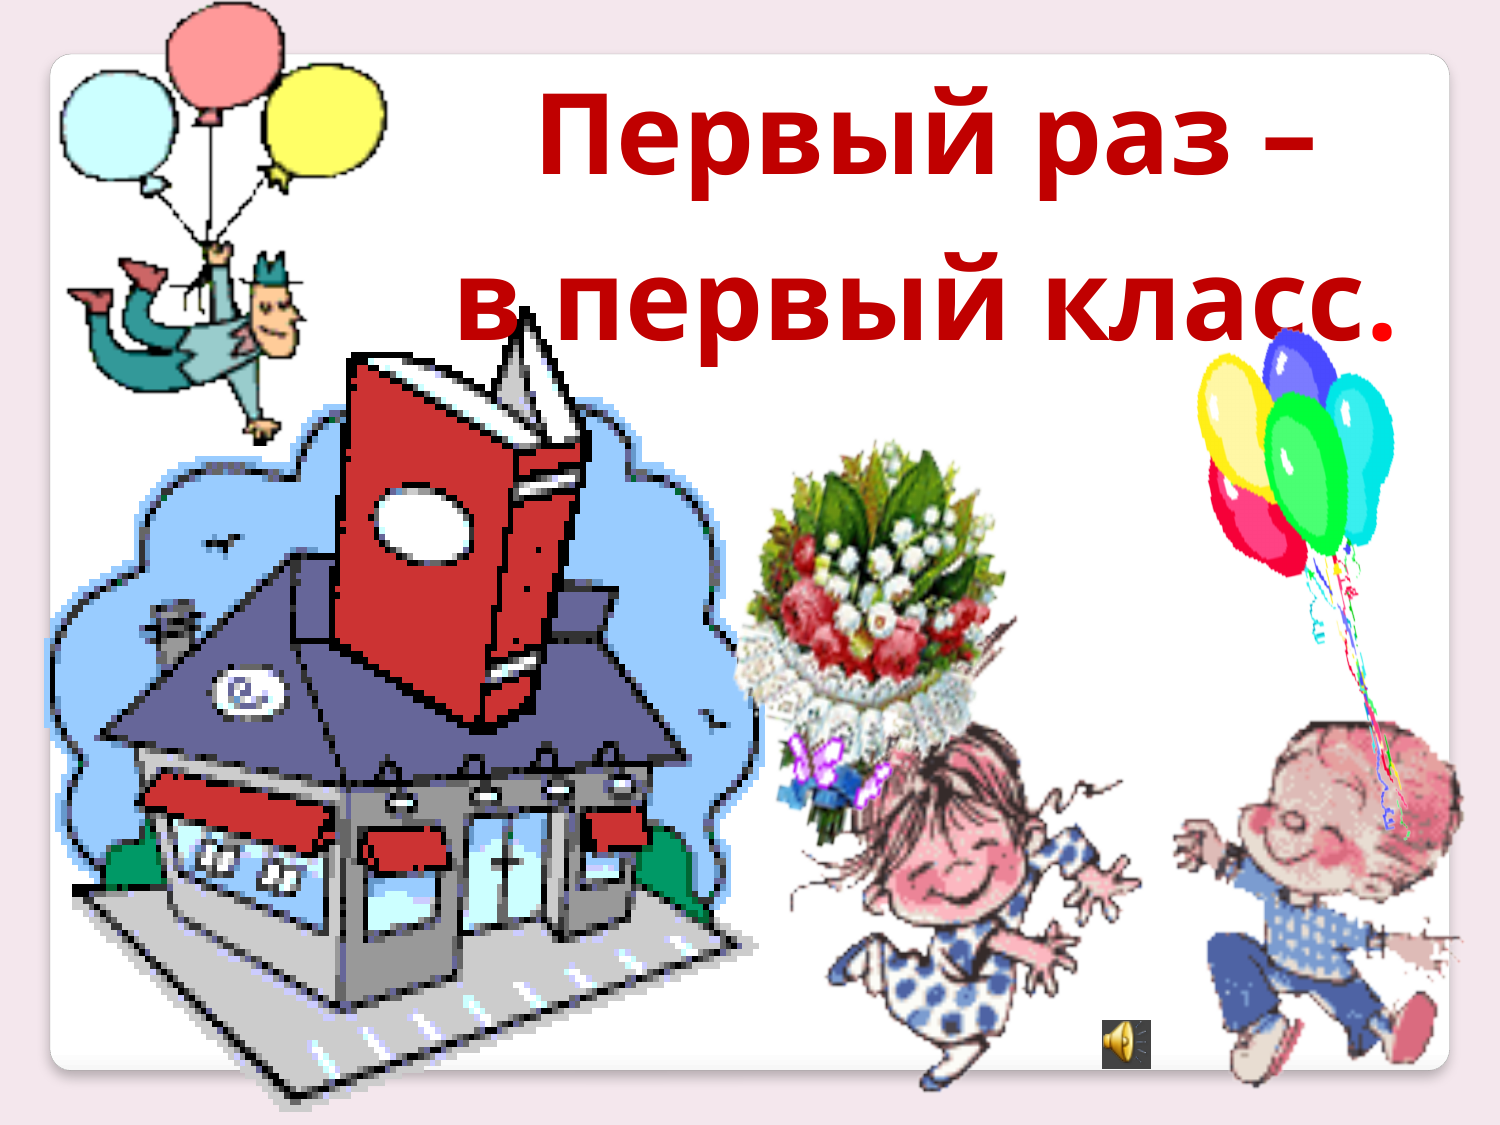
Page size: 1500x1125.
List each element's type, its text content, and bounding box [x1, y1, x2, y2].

picture [0, 0, 1500, 1125]
text_box Первый раз – в первый класс. [417, 46, 1500, 411]
